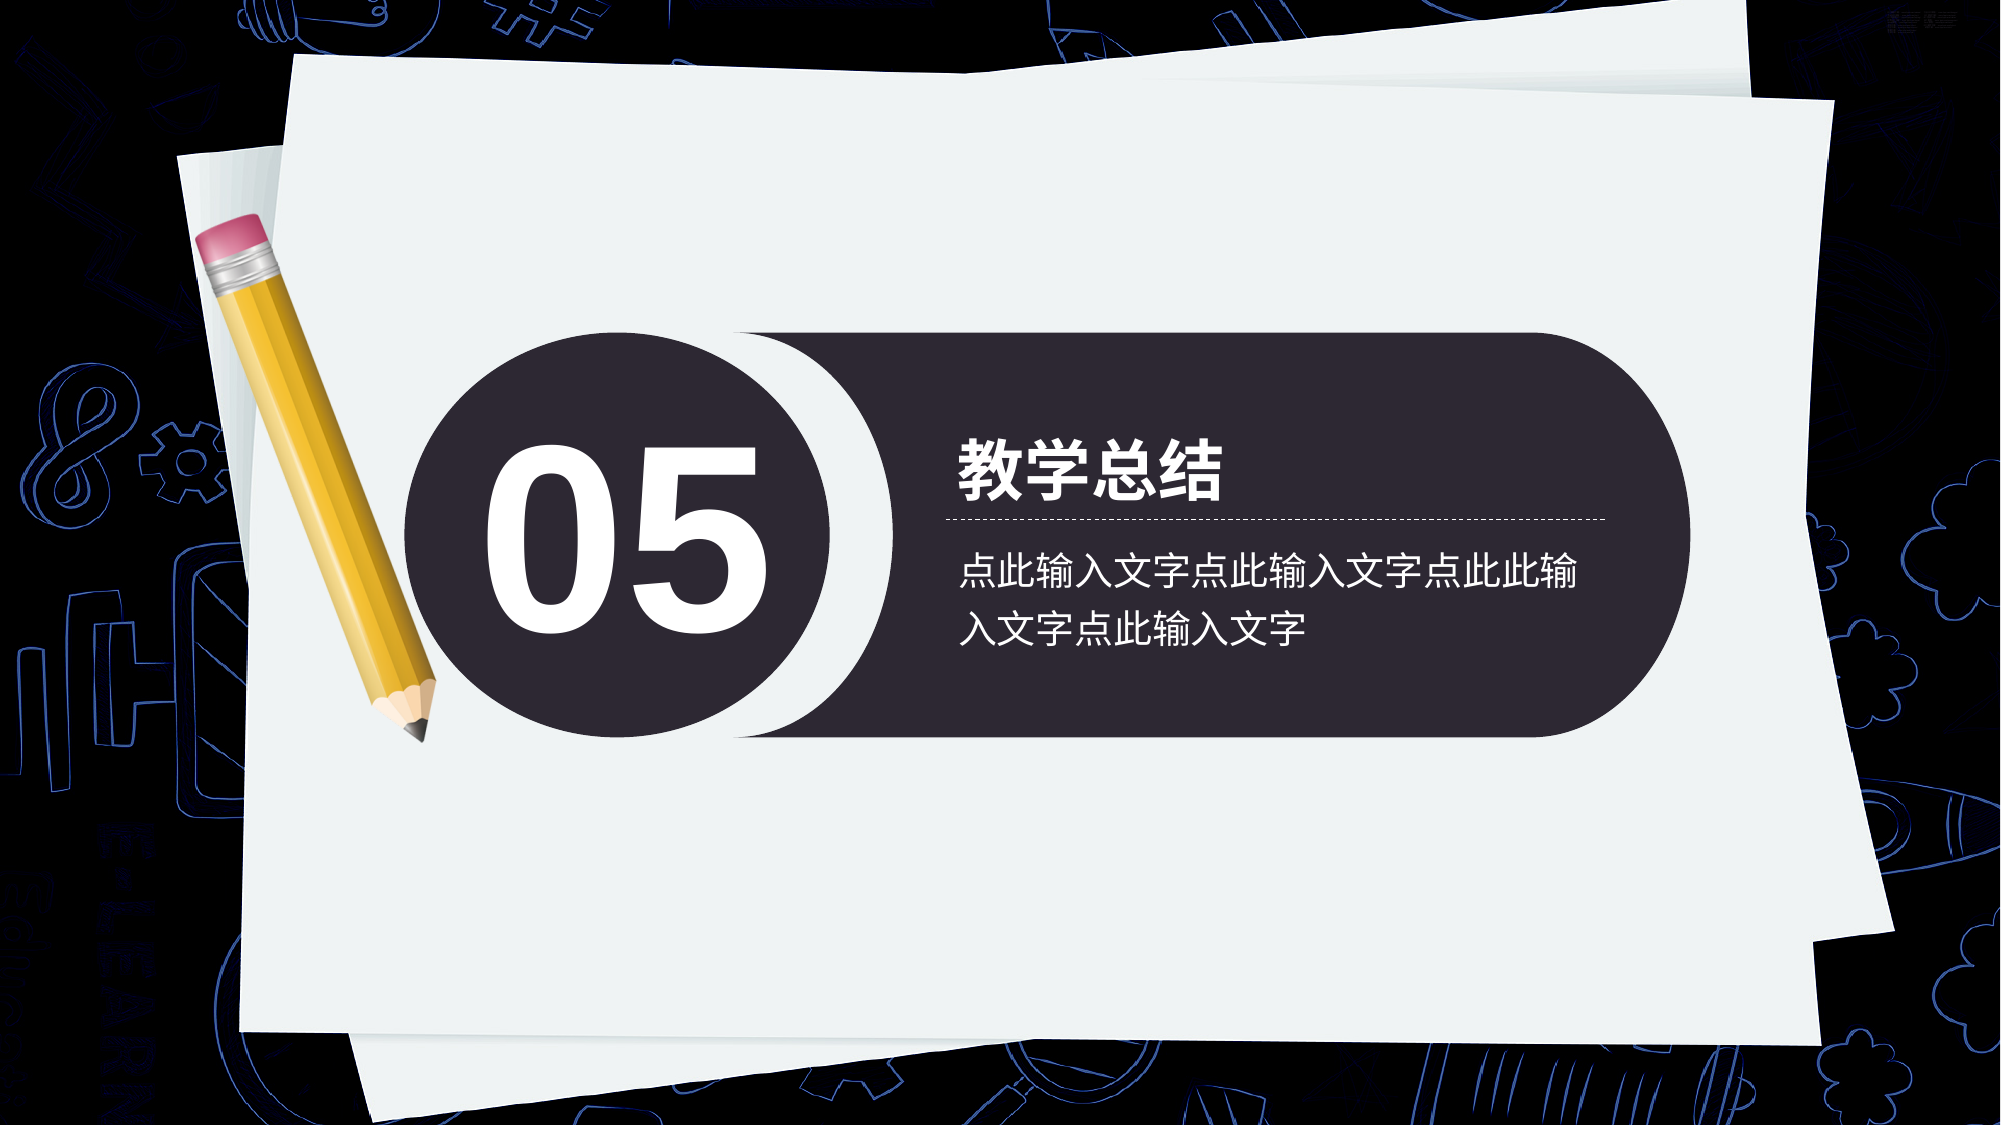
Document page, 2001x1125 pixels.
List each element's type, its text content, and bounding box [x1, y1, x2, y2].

text_box [501, 692, 753, 739]
text_box [515, 331, 719, 356]
picture [0, 0, 2001, 1125]
text_box 点此输入文字点此输入文字点此此输 入文字点此输入文字 [943, 527, 1637, 659]
text_box [789, 414, 831, 656]
text_box 05 [501, 356, 789, 692]
text_box 教学总结 [943, 401, 1385, 516]
text_box [733, 331, 1692, 739]
